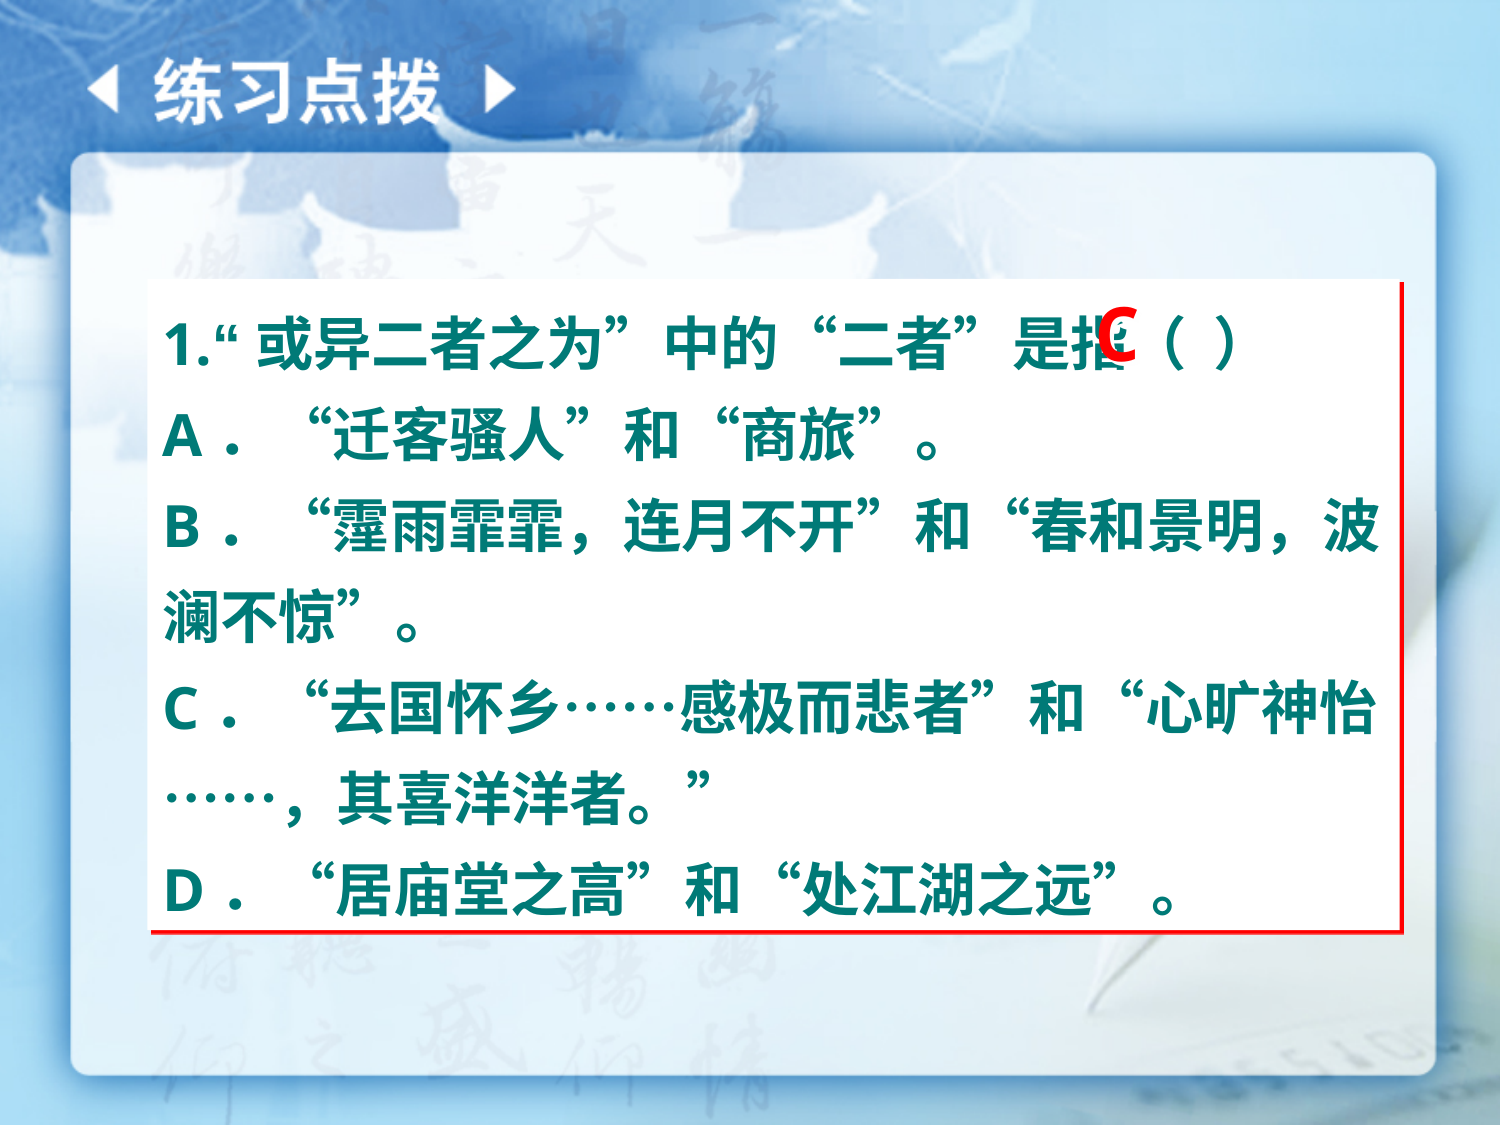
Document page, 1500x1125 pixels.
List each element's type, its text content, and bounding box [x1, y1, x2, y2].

text_box 1.“或异二者之为”中的“二者”是指（ ） A．“迁客骚人”和“商旅”。 B．“霪雨霏霏，连月不开”和“春和景明，波澜不惊”。 C．“去国怀乡……感极而悲者”和“心旷神怡……，其喜洋洋者。” D．“居庙堂之高”和“处江湖之远”。 [147, 278, 1400, 931]
text_box C [1080, 278, 1189, 384]
picture [0, 0, 1500, 1125]
